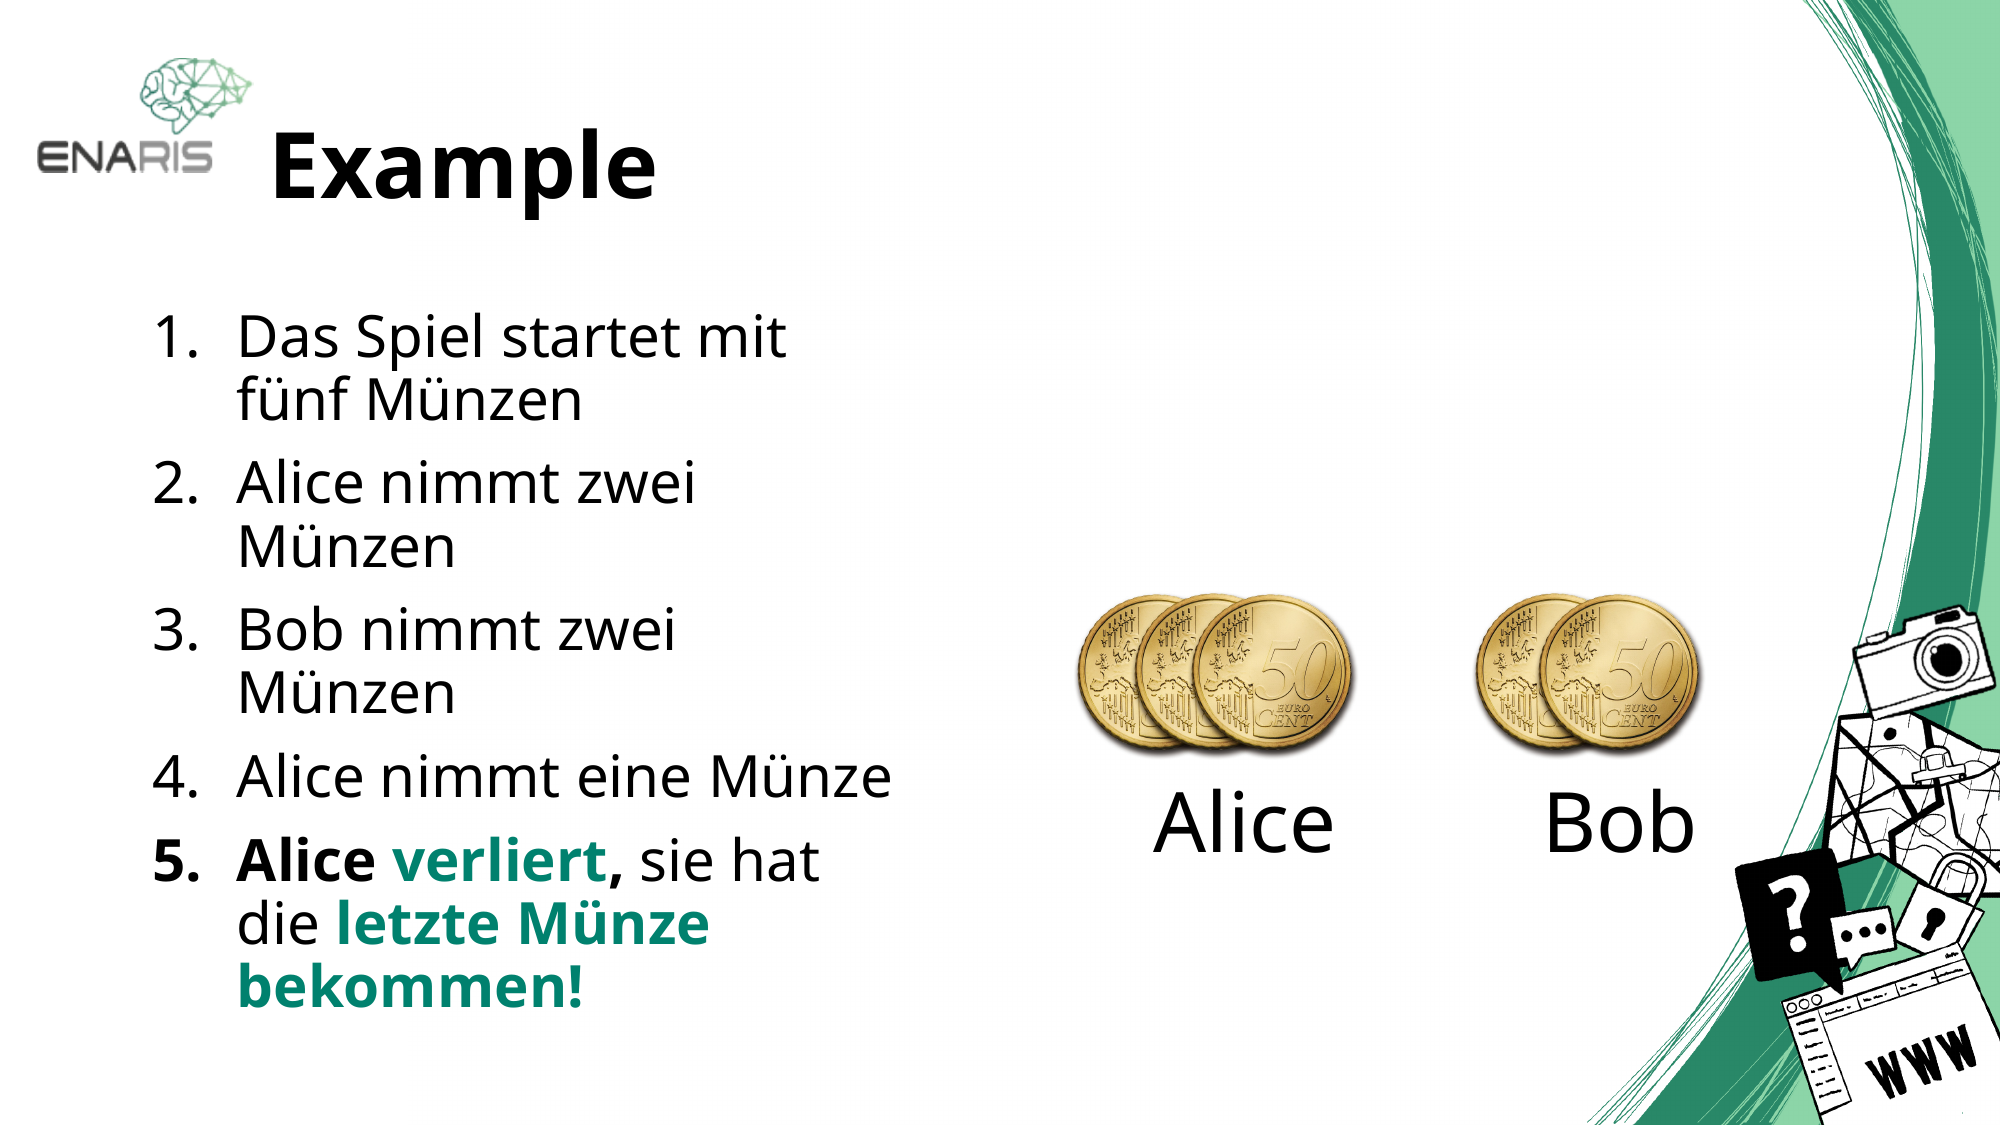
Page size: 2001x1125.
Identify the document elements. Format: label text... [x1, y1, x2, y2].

title Example [253, 59, 1863, 278]
text_box Alice [1058, 762, 1432, 877]
picture [408, 0, 2000, 1125]
picture [37, 58, 254, 173]
text_box Bob [1432, 762, 1808, 877]
list Das Spiel startet mit fünf Münzen Alice nimmt zwei Münzen Bob nimmt zwei Münzen Alice nimmt eine Münze Alice verliert, sie hat die letzte Münze bekommen! [137, 299, 928, 1014]
